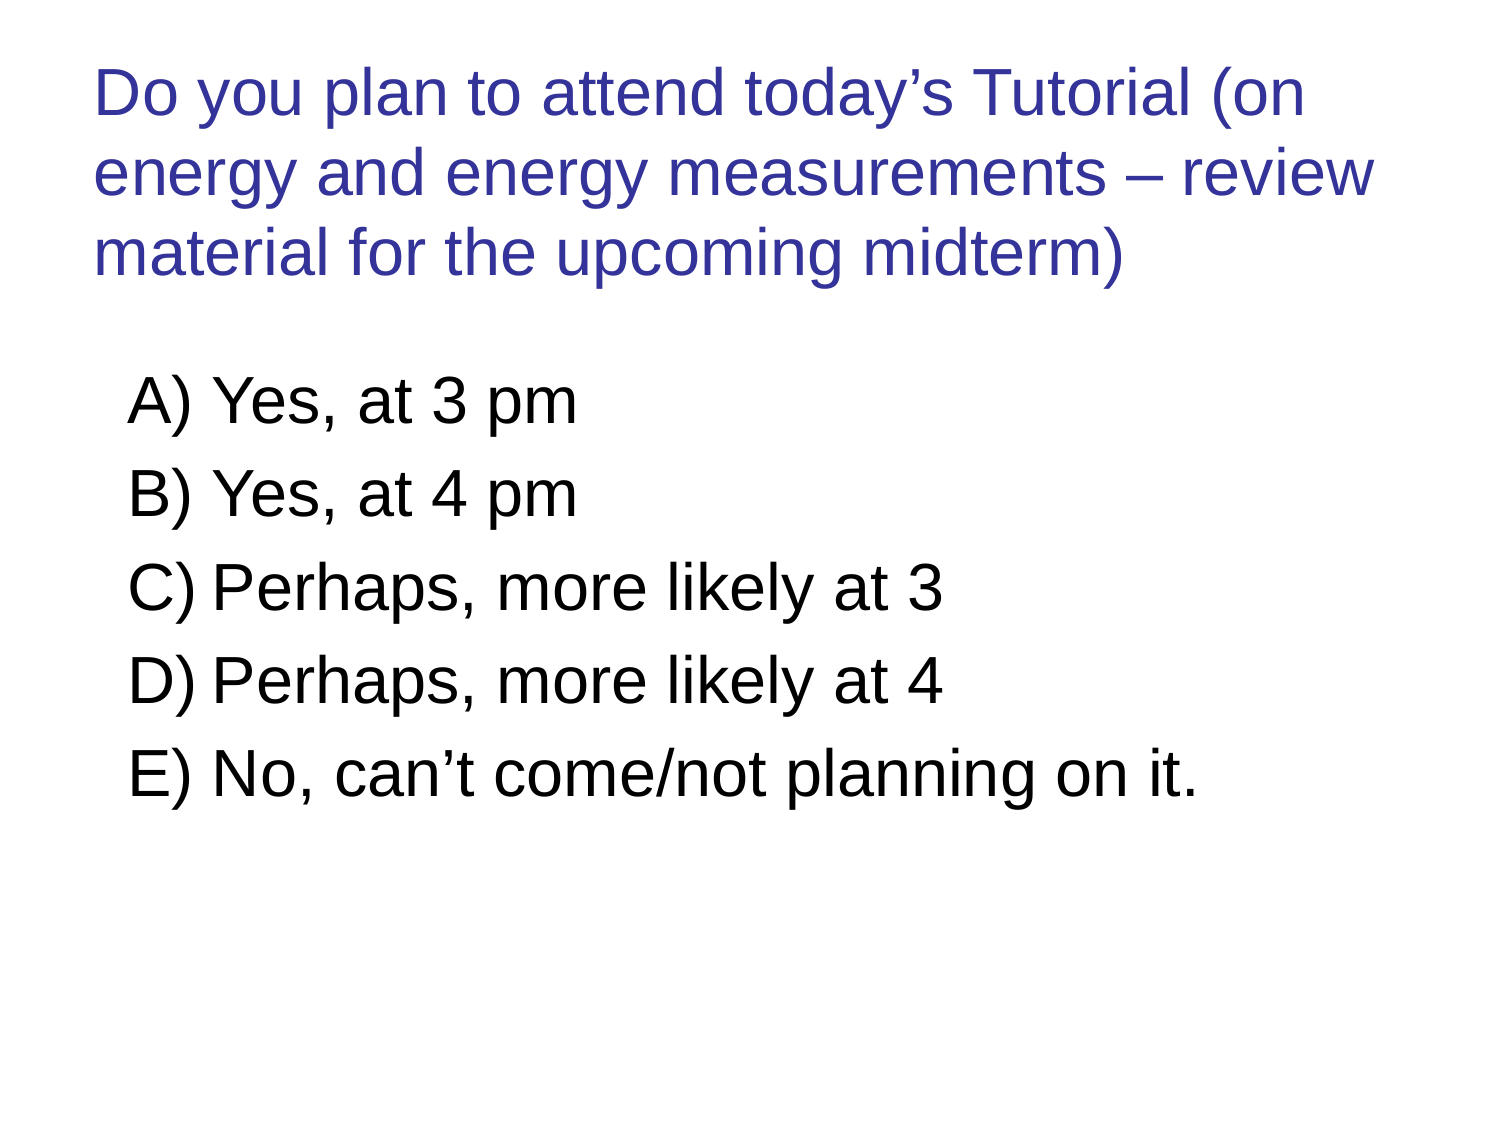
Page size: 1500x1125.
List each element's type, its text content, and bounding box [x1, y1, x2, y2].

list Yes, at 3 pm Yes, at 4 pm Perhaps, more likely at 3 Perhaps, more likely at 4 No, can’t come/not planning on it. [112, 349, 1388, 1091]
title Do you plan to attend today’s Tutorial (on energy and energy measurements – review material for the upcoming midterm) [78, 44, 1467, 294]
